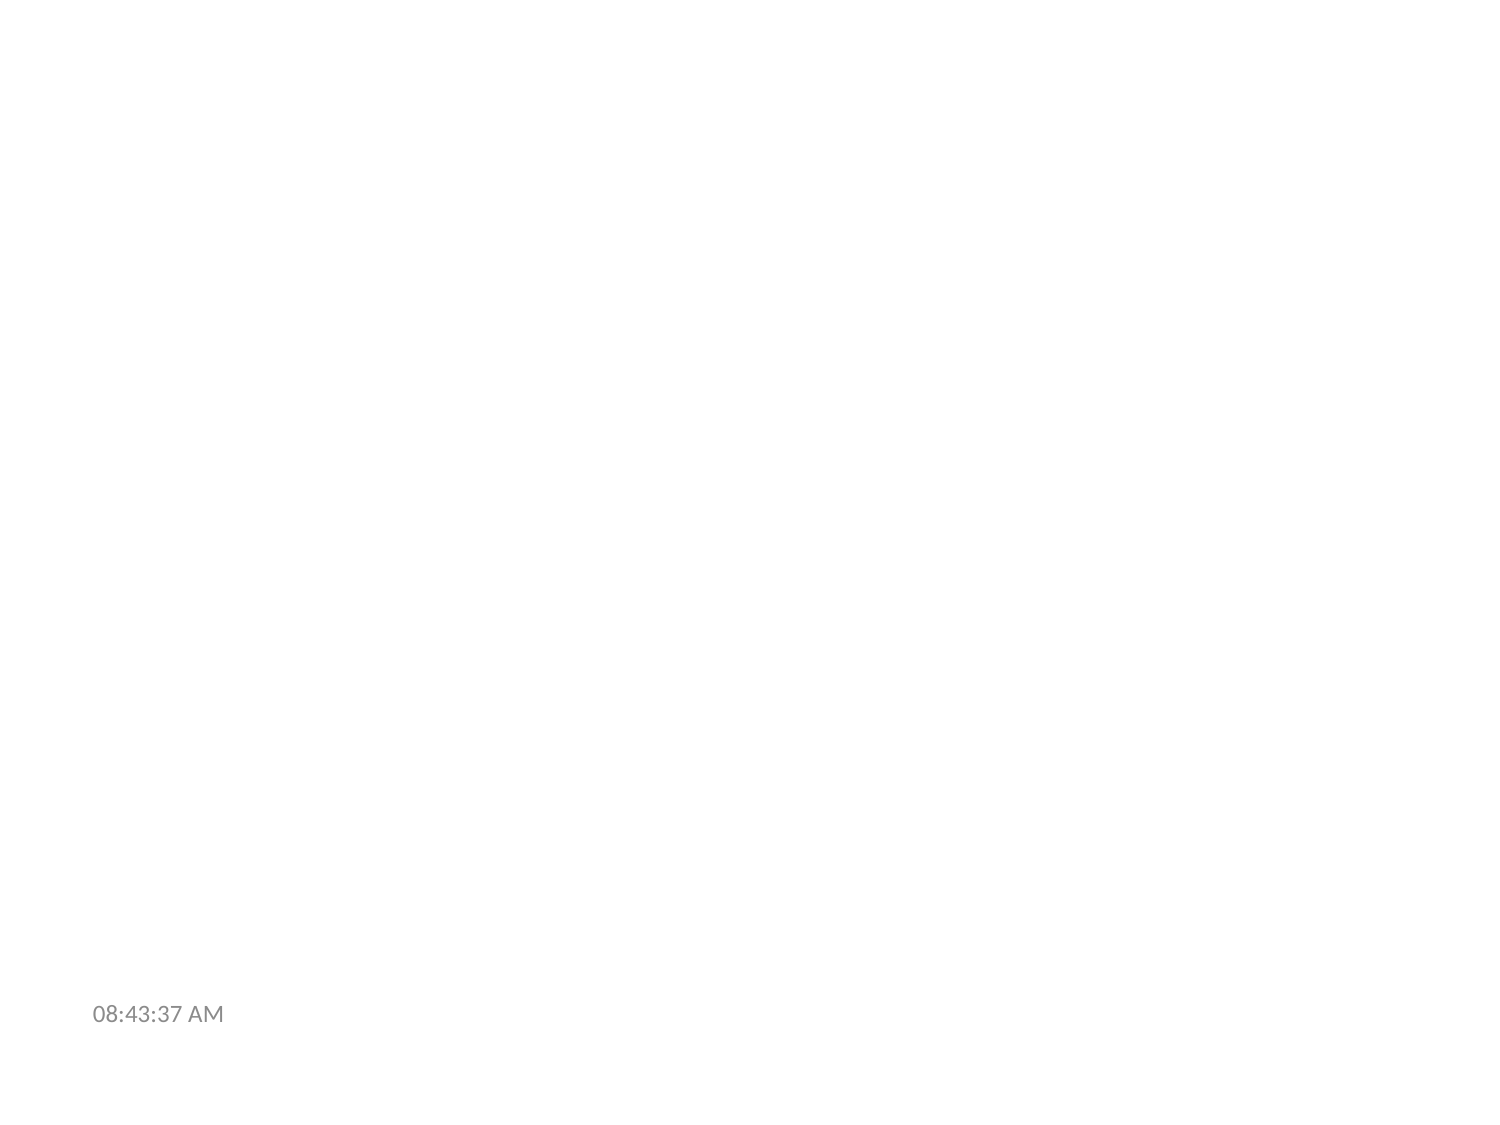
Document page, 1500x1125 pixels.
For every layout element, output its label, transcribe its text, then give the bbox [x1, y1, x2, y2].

text_box 3:35:09 PM [77, 982, 428, 1043]
